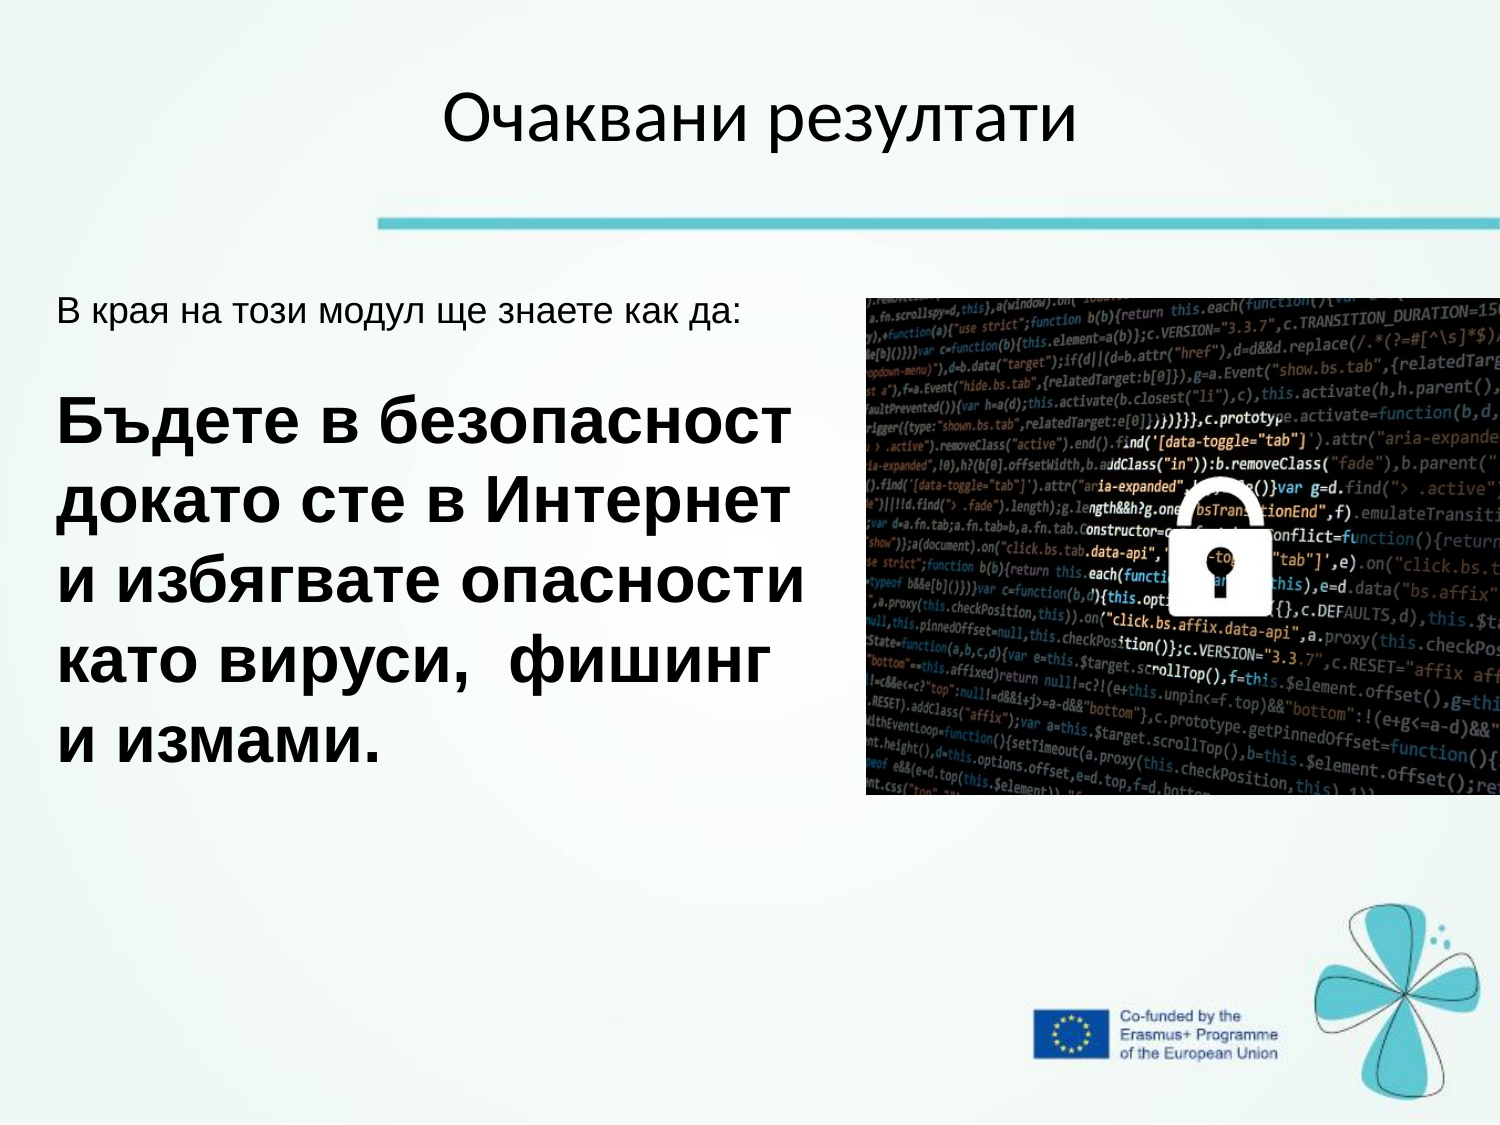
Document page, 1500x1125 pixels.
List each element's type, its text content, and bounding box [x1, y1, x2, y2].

text_box Очаквани резултати [373, 58, 1148, 164]
text_box В края на този модул ще знаете как да: Бъдете в безопасност докато сте в Интернет и избягвате опасности като вируси, фишинг и измами. [41, 278, 1481, 1044]
picture [0, 0, 1500, 1125]
